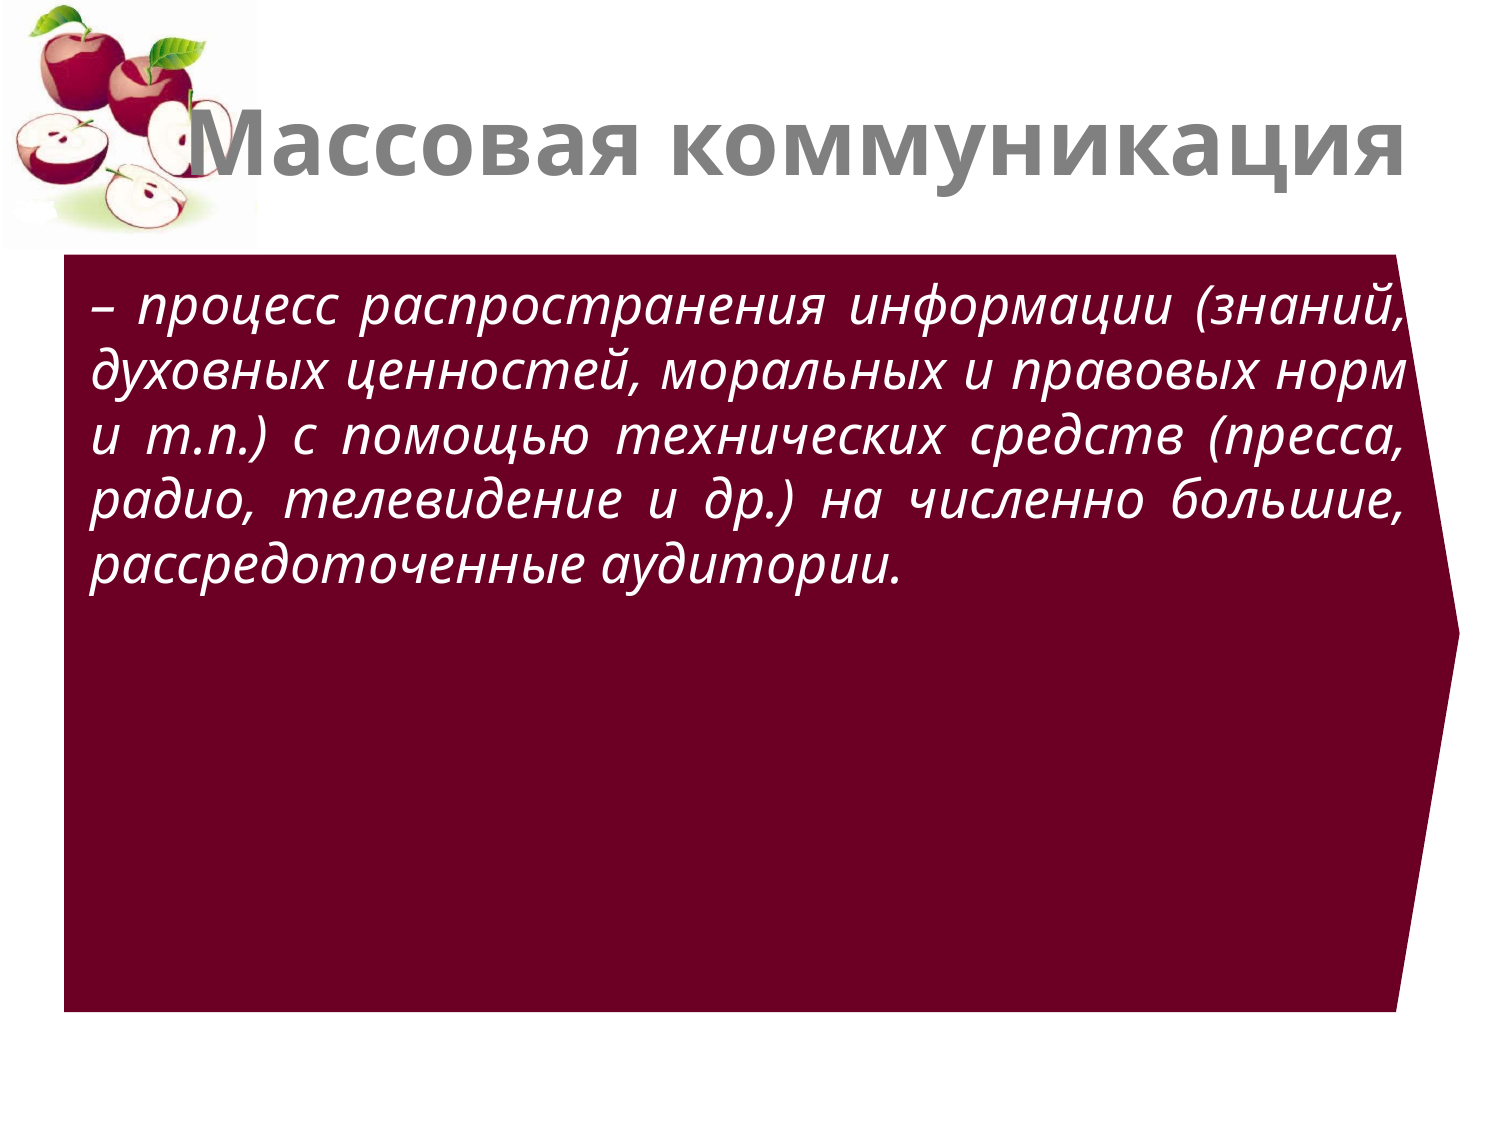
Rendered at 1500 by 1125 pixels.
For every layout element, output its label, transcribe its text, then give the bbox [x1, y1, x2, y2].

title Массовая коммуникация [75, 45, 1425, 233]
picture [3, 0, 258, 249]
list – процесс распространения информации (знаний, духовных ценностей, моральных и правовых норм и т.п.) с помощью технических средств (пресса, радио, телевидение и др.) на численно большие, рассредоточенные аудитории. [75, 262, 1425, 1005]
